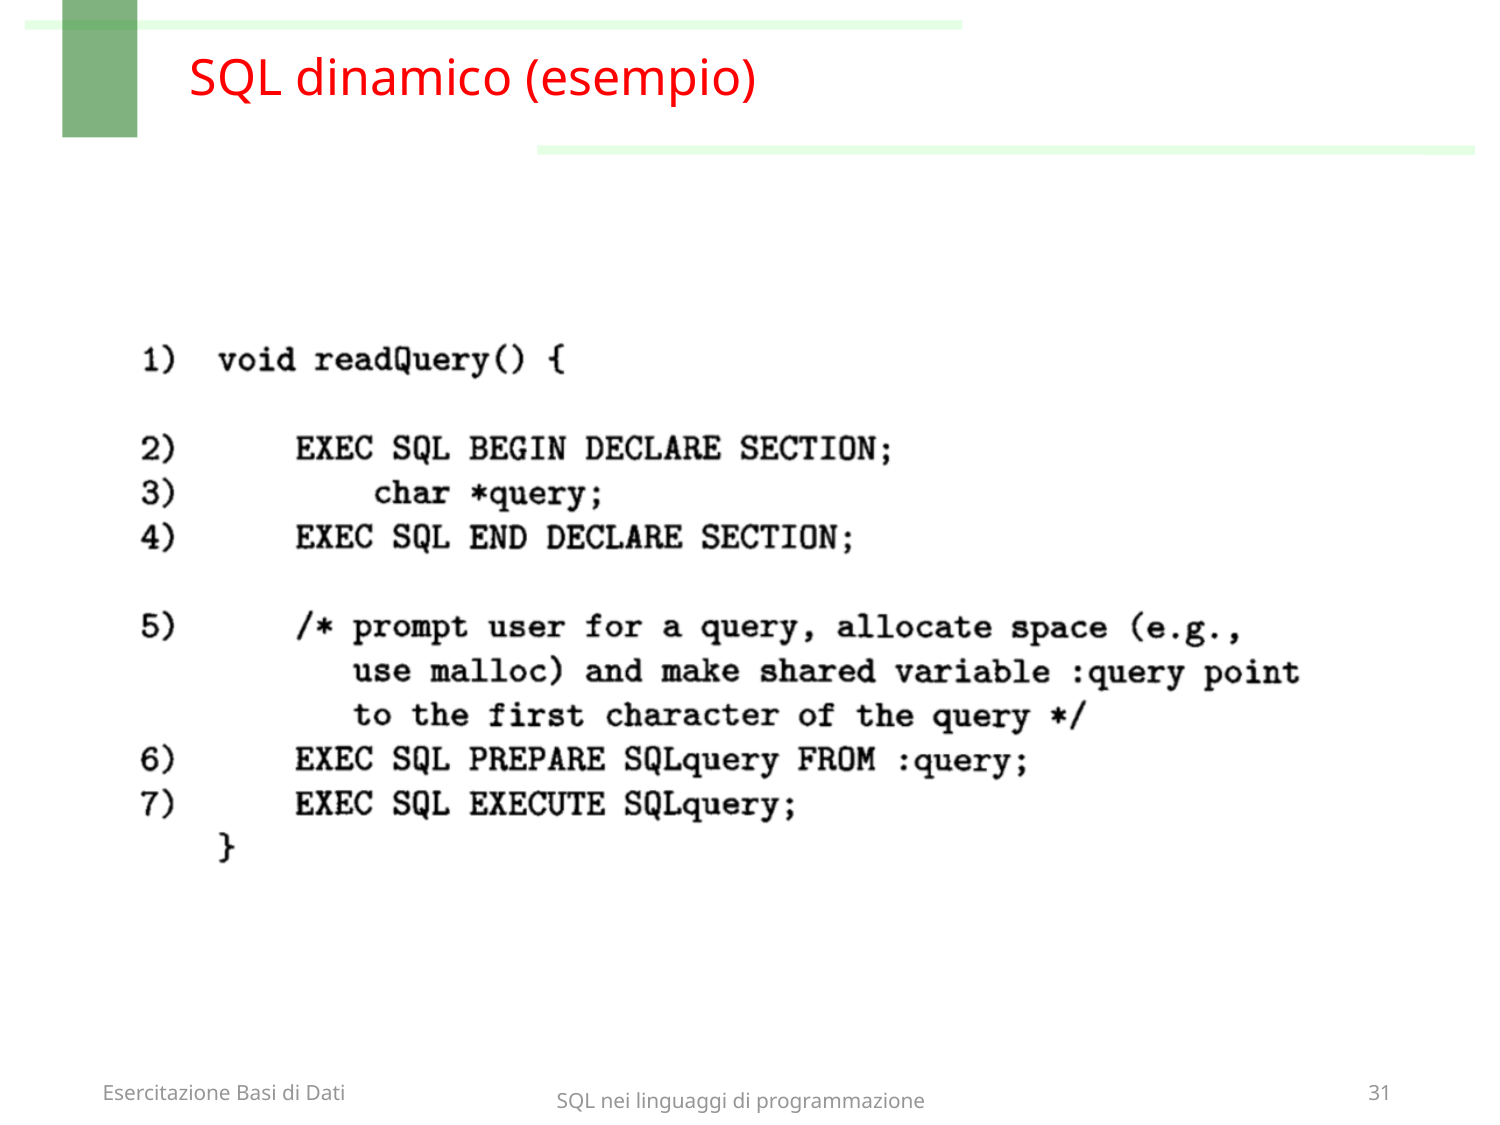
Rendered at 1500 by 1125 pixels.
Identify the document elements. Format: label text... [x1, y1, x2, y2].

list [74, 278, 1426, 886]
title SQL dinamico (esempio) [174, 24, 1425, 125]
footer SQL nei linguaggi di programmazione [425, 1082, 1057, 1120]
